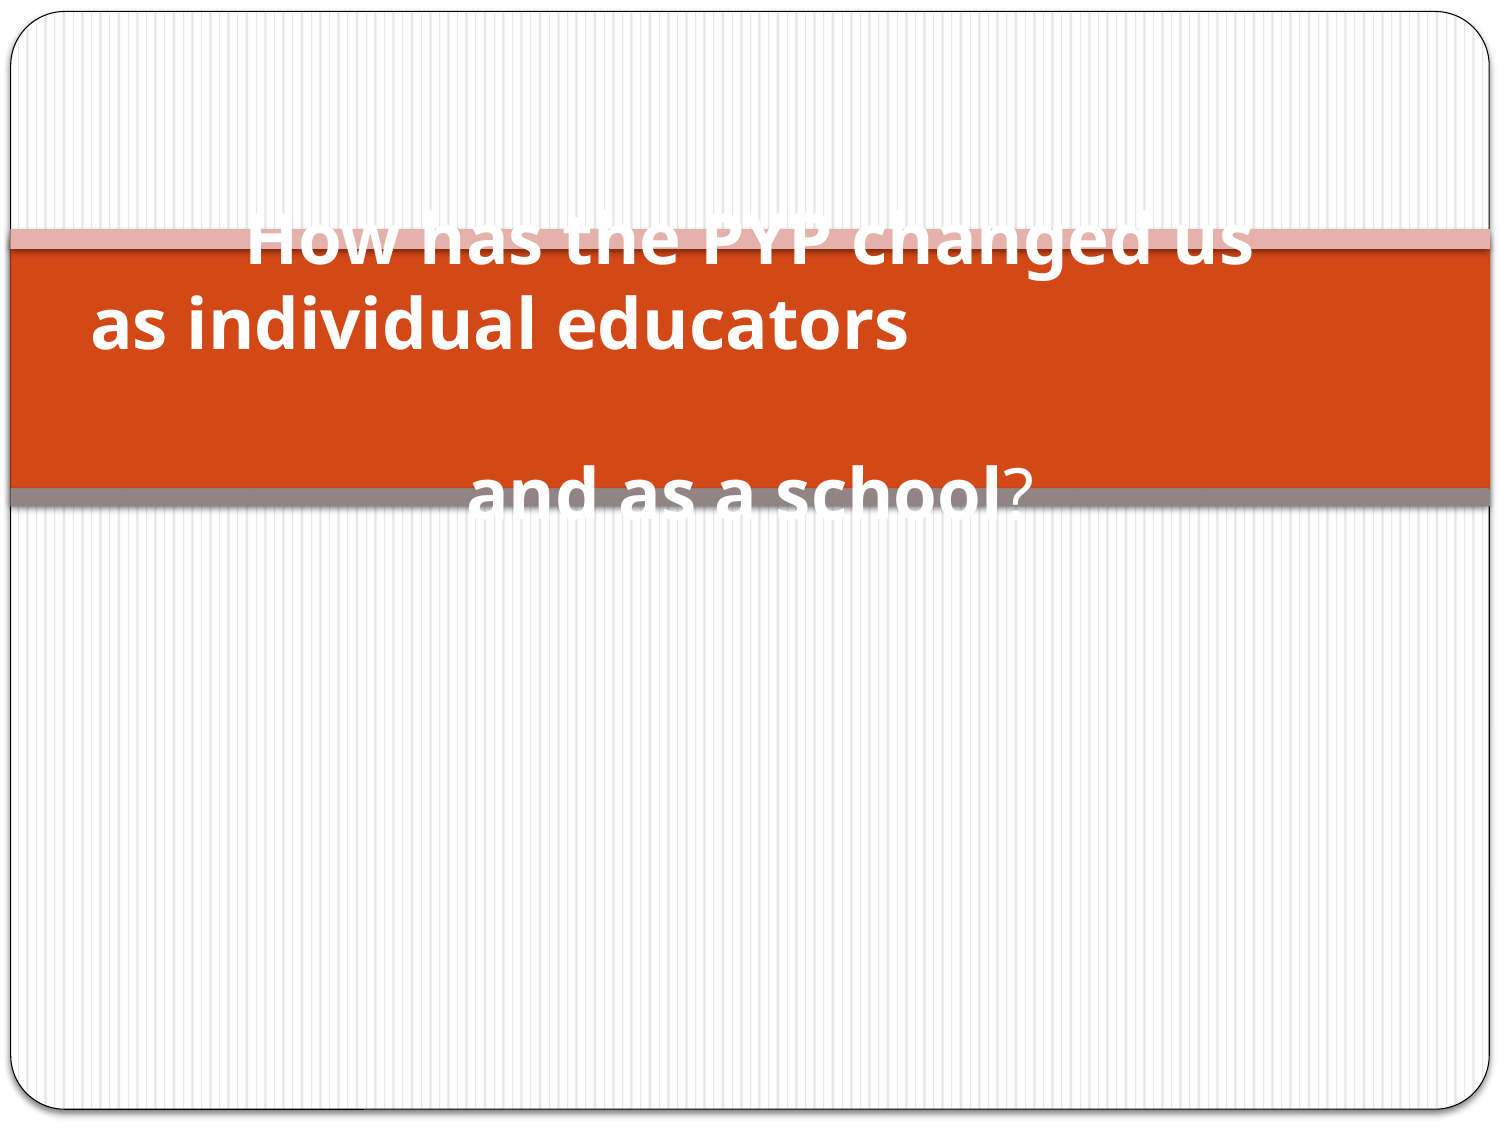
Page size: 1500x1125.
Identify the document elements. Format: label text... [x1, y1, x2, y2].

title How has the PYP changed us as individual educators and as a school? [75, 247, 1425, 489]
